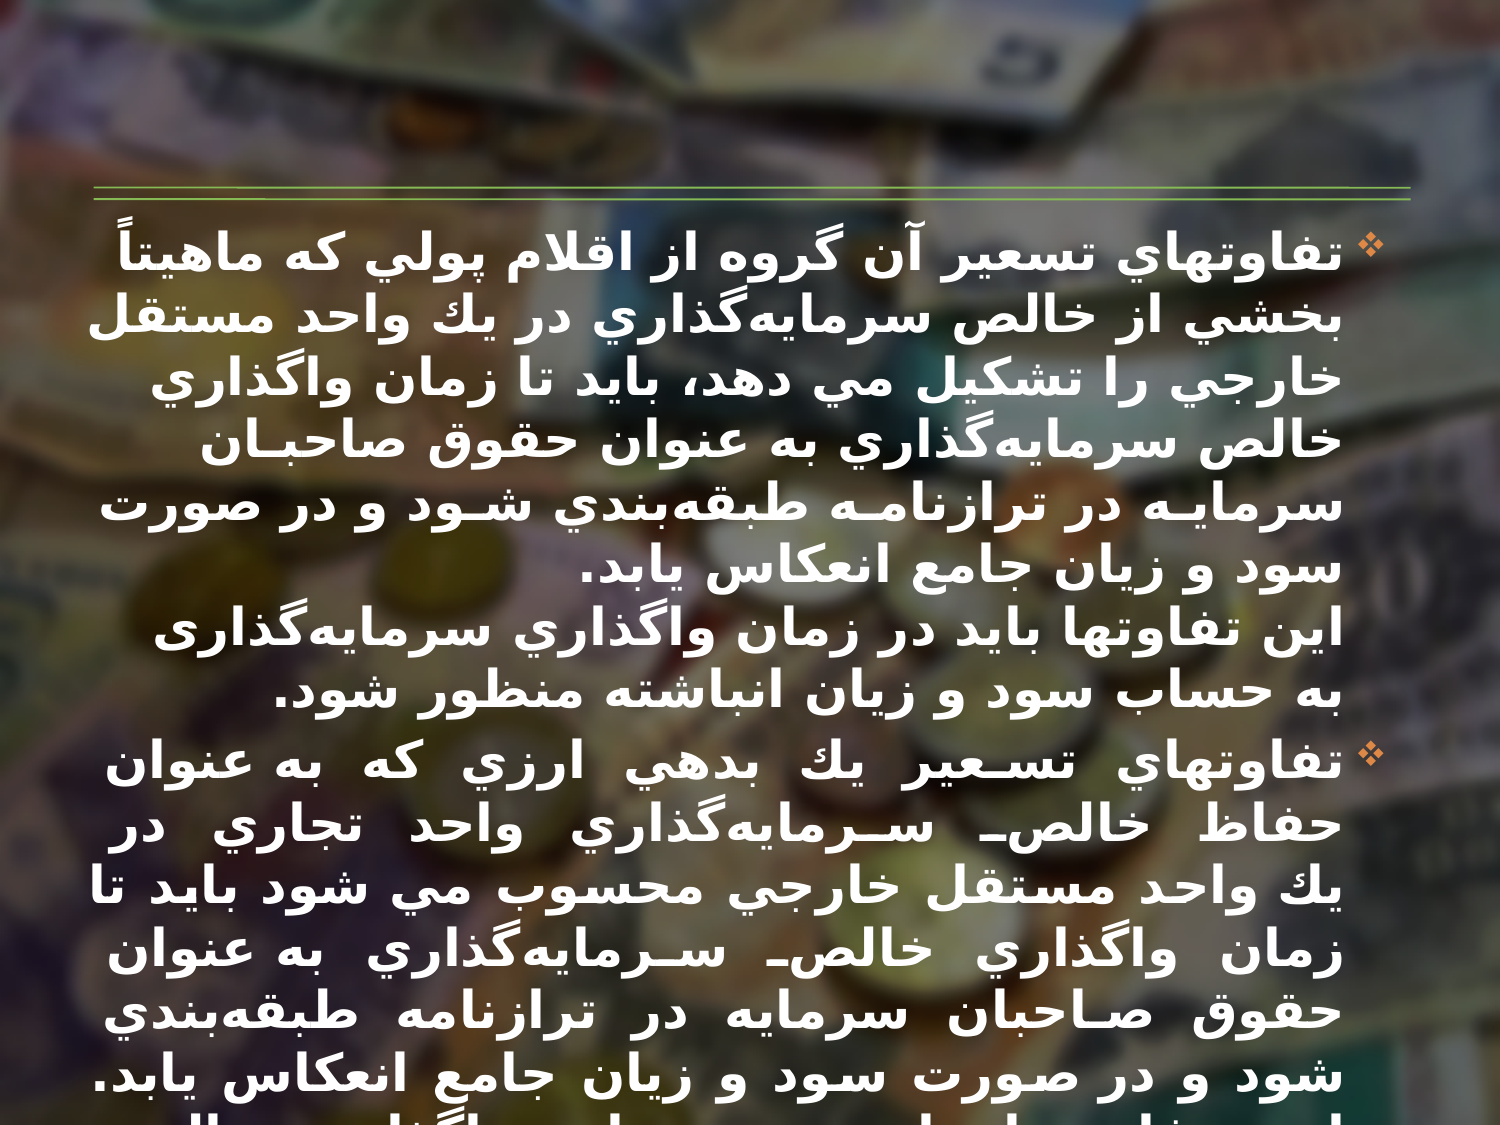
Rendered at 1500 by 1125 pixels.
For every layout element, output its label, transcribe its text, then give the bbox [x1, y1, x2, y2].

picture [0, 0, 1500, 1125]
list تفاوتهاي‌ تسعير آن‌ گروه‌ از اقلام‌ پولي‌ كه‌ ماهيتاً بخشي از خالص‌ سرمايه‌گذاري‌ در يك‌ واحد مستقل‌ خارجي‌ را تشكيل‌ مي‌ دهد، بايد تا زمان‌ واگذاري‌ خالص‌ سرمايه‌گذاري‌ به عنوان‌ حقوق‌ صاحبـان‌ سرمايـه‌ در ترازنامـه‌ طبقه‌بندي‌ شـود و در صورت‌ سود و زيان‌ جامع ‌انعكاس‌ يابد. اين‌ تفاوتها بايد در زمان‌ واگذاري‌ سرمايه‌گذاری به‌ حساب‌ سود و زيان‌ انباشته‌ منظور شود. تفاوتهاي‌ تسعير يك‌ بدهي‌ ارزي‌ كه‌ به عنوان‌ حفاظ‌ خالص‌ سرمايه‌گذاري‌ واحد تجاري‌ در يك‌ واحد مستقل‌ خارجي‌ محسوب‌ مي‌ شود بايد تا زمان‌ واگذاري‌ خالص‌ سرمايه‌گذاري‌ به عنوان‌ حقوق‌ صاحبان‌ سرمايه‌ در ترازنامه‌ طبقه‌بندي‌ شود و در صورت‌ سود و زيان‌ جامع‌ انعكاس‌ يابد. اين‌ تفاوتها بايد در زمان‌ واگذاري‌ خالص‌ سرمايه‌گذاري‌ طبق‌ بند 41 به‌ حساب‌ سود و زيان‌ انباشته‌ منظور شود. [70, 210, 1421, 1125]
